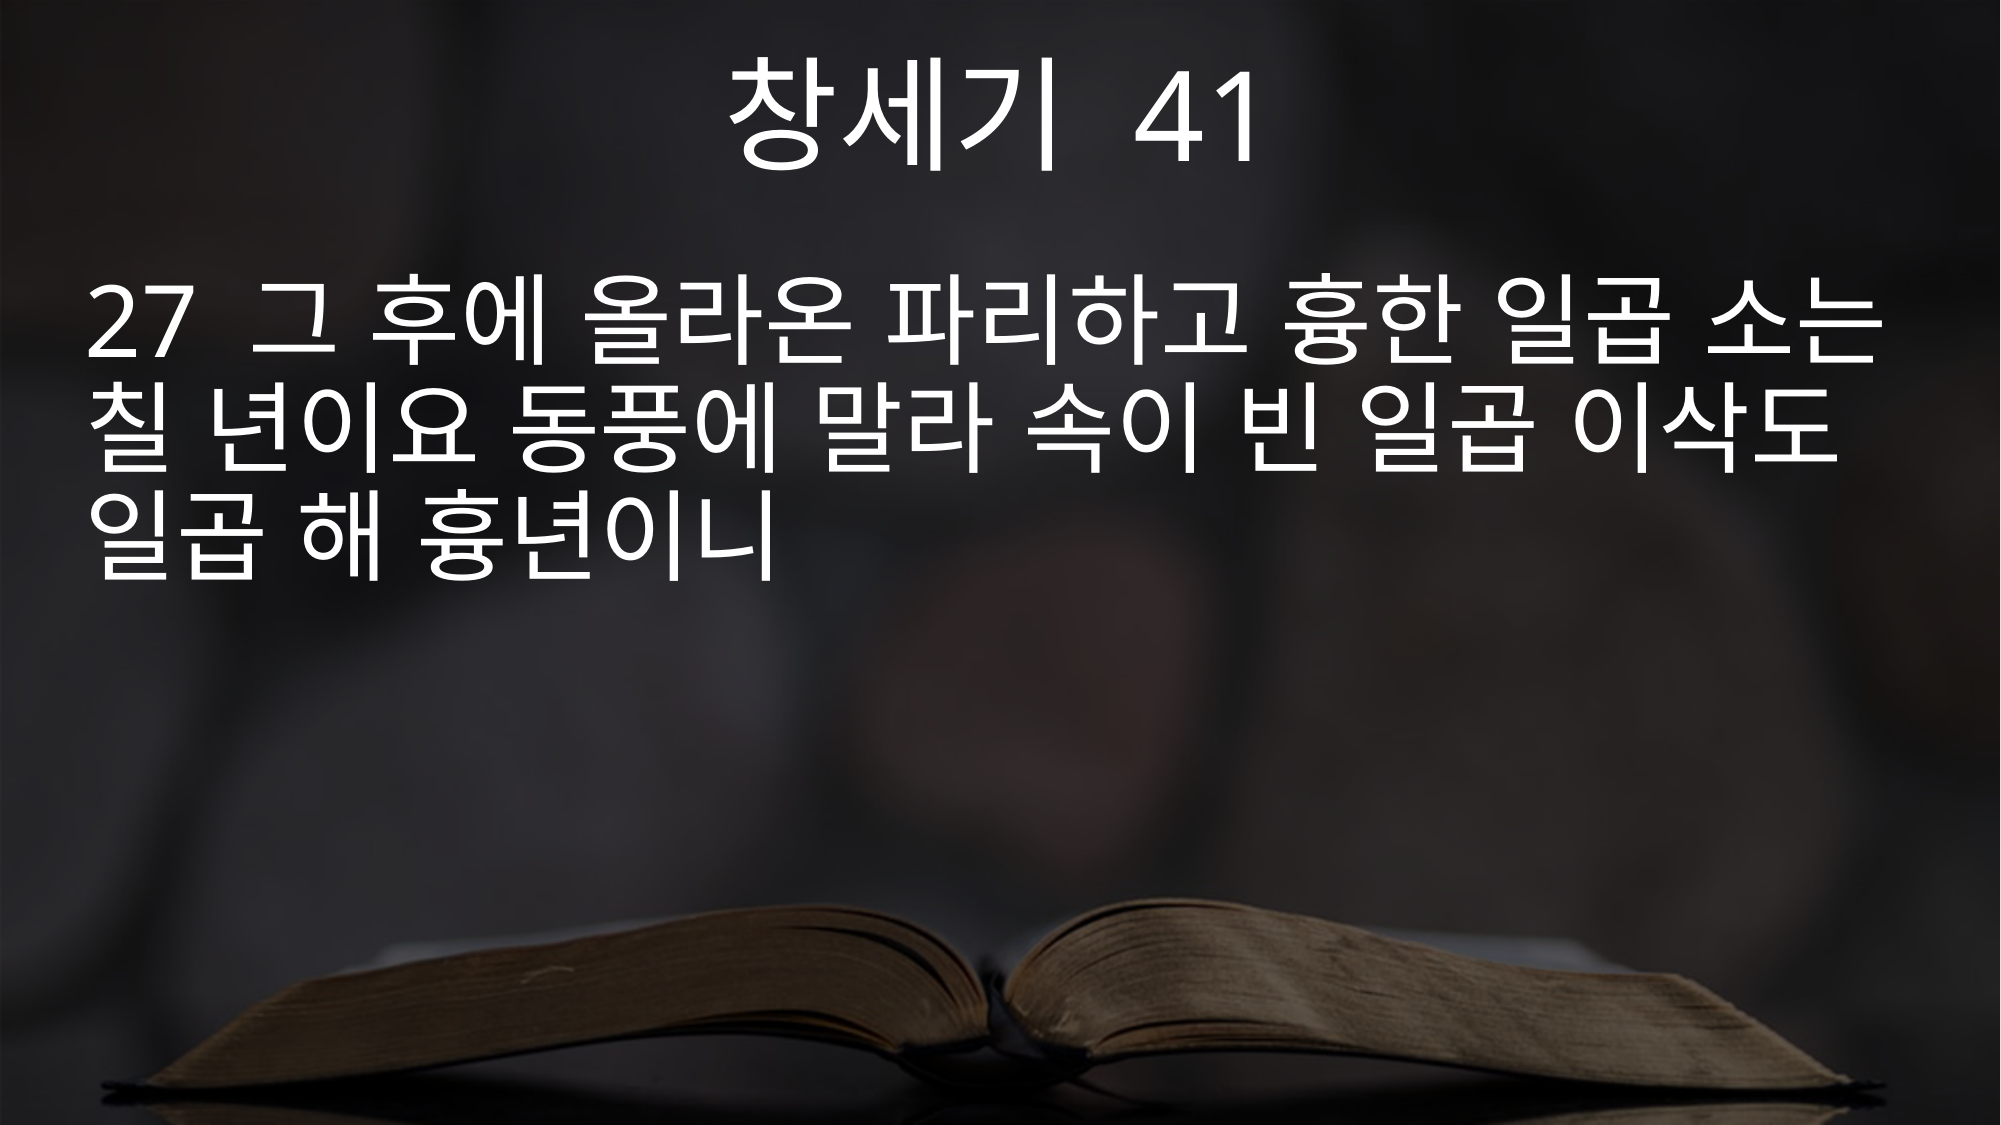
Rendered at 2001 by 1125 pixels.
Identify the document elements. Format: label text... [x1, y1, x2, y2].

picture [0, 0, 2001, 1125]
footer 창세기 41 [0, 32, 2000, 192]
list 27 그 후에 올라온 파리하고 흉한 일곱 소는 칠 년이요 동풍에 말라 속이 빈 일곱 이삭도 일곱 해 흉년이니 [69, 263, 1953, 423]
